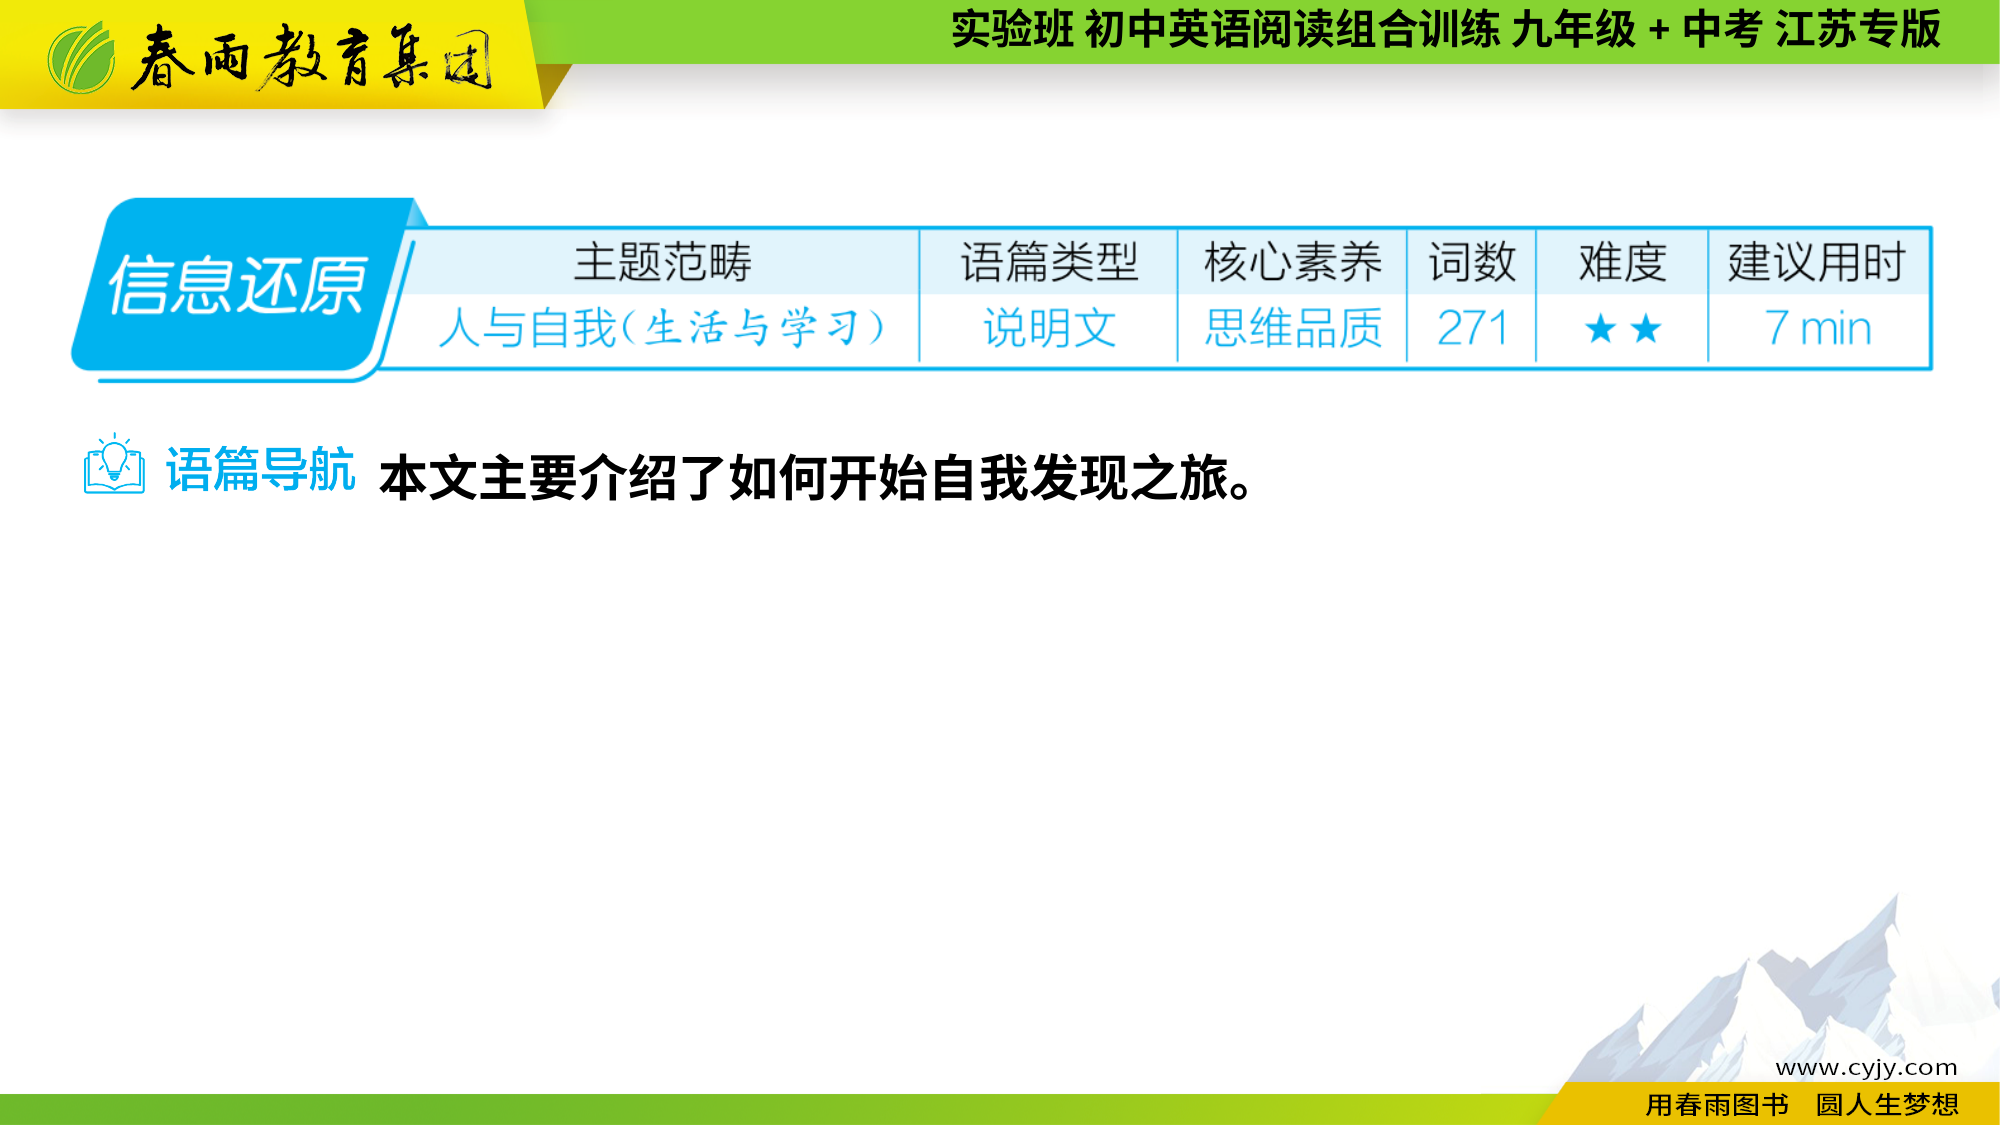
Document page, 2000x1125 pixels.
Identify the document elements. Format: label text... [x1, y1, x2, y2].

picture [0, 0, 2000, 1125]
list 本文主要介绍了如何开始自我发现之旅。 [59, 409, 1944, 504]
